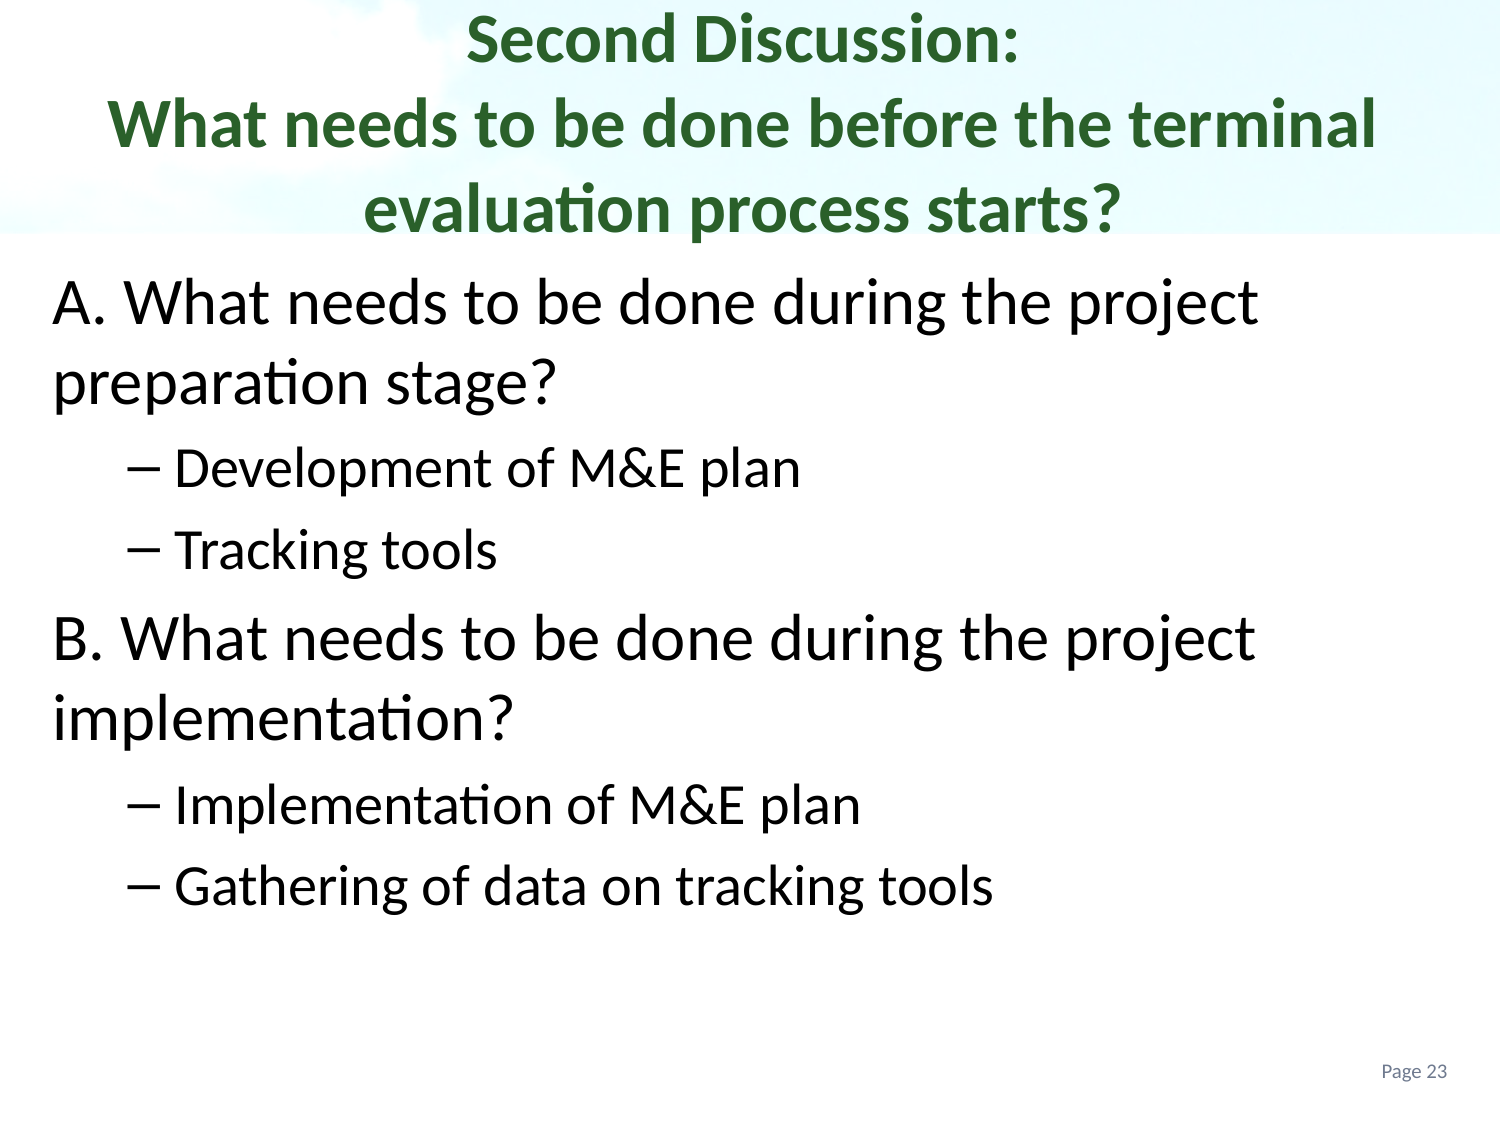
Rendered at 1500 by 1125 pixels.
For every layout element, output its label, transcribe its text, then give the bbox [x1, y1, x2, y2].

list A. What needs to be done during the project preparation stage? Development of M&E plan Tracking tools B. What needs to be done during the project implementation? Implementation of M&E plan Gathering of data on tracking tools [37, 249, 1463, 1050]
title Second Discussion: What needs to be done before the terminal evaluation process starts? [24, 12, 1463, 225]
